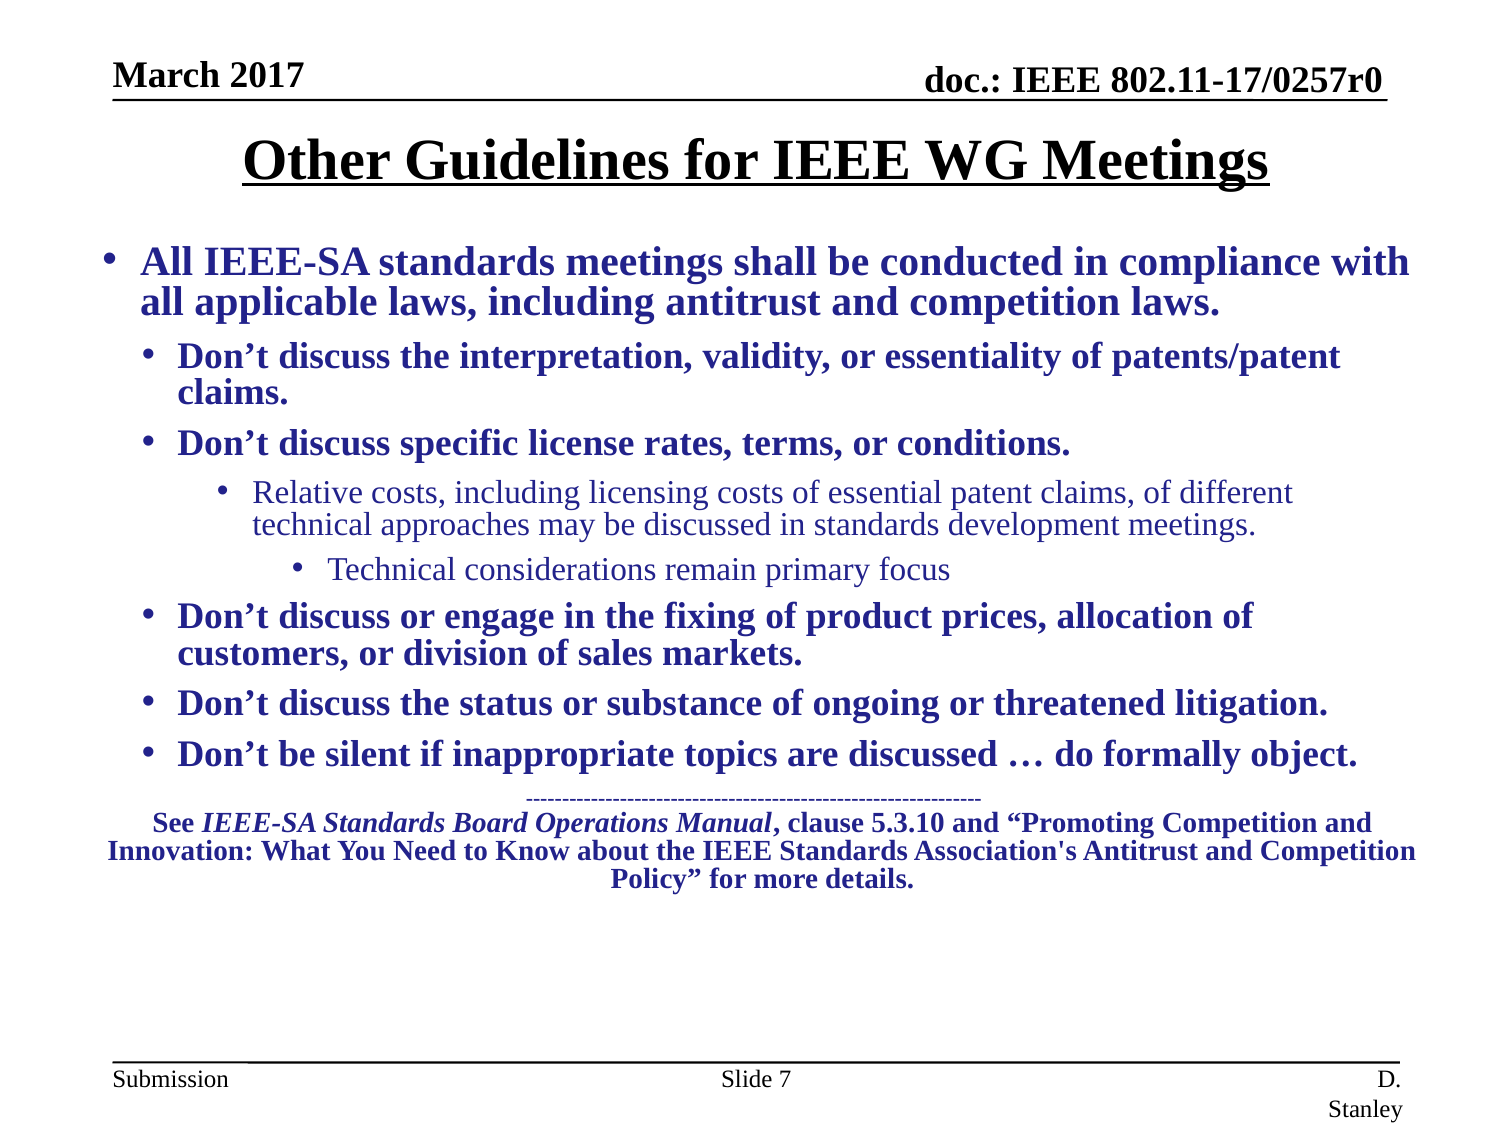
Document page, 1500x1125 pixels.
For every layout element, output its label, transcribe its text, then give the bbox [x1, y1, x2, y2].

text_box All IEEE-SA standards meetings shall be conducted in compliance with all applicable laws, including antitrust and competition laws. Don’t discuss the interpretation, validity, or essentiality of patents/patent claims. Don’t discuss specific license rates, terms, or conditions. Relative costs, including licensing costs of essential patent claims, of different technical approaches may be discussed in standards development meetings. Technical considerations remain primary focus Don’t discuss or engage in the fixing of product prices, allocation of customers, or division of sales markets. Don’t discuss the status or substance of ongoing or threatened litigation. Don’t be silent if inappropriate topics are discussed … do formally object. --------------------------------------------------------------- See IEEE-SA Standards Board Operations Manual, clause 5.3.10 and “Promoting Competition and Innovation: What You Need to Know about the IEEE Standards Association's Antitrust and Competition Policy” for more details. [87, 200, 1438, 1050]
title Other Guidelines for IEEE WG Meetings [62, 112, 1451, 201]
slide_number Slide 7 [712, 1061, 800, 1093]
text_box [87, 37, 1438, 163]
footer D. Stanley, HP Enterprise [1324, 1061, 1402, 1093]
